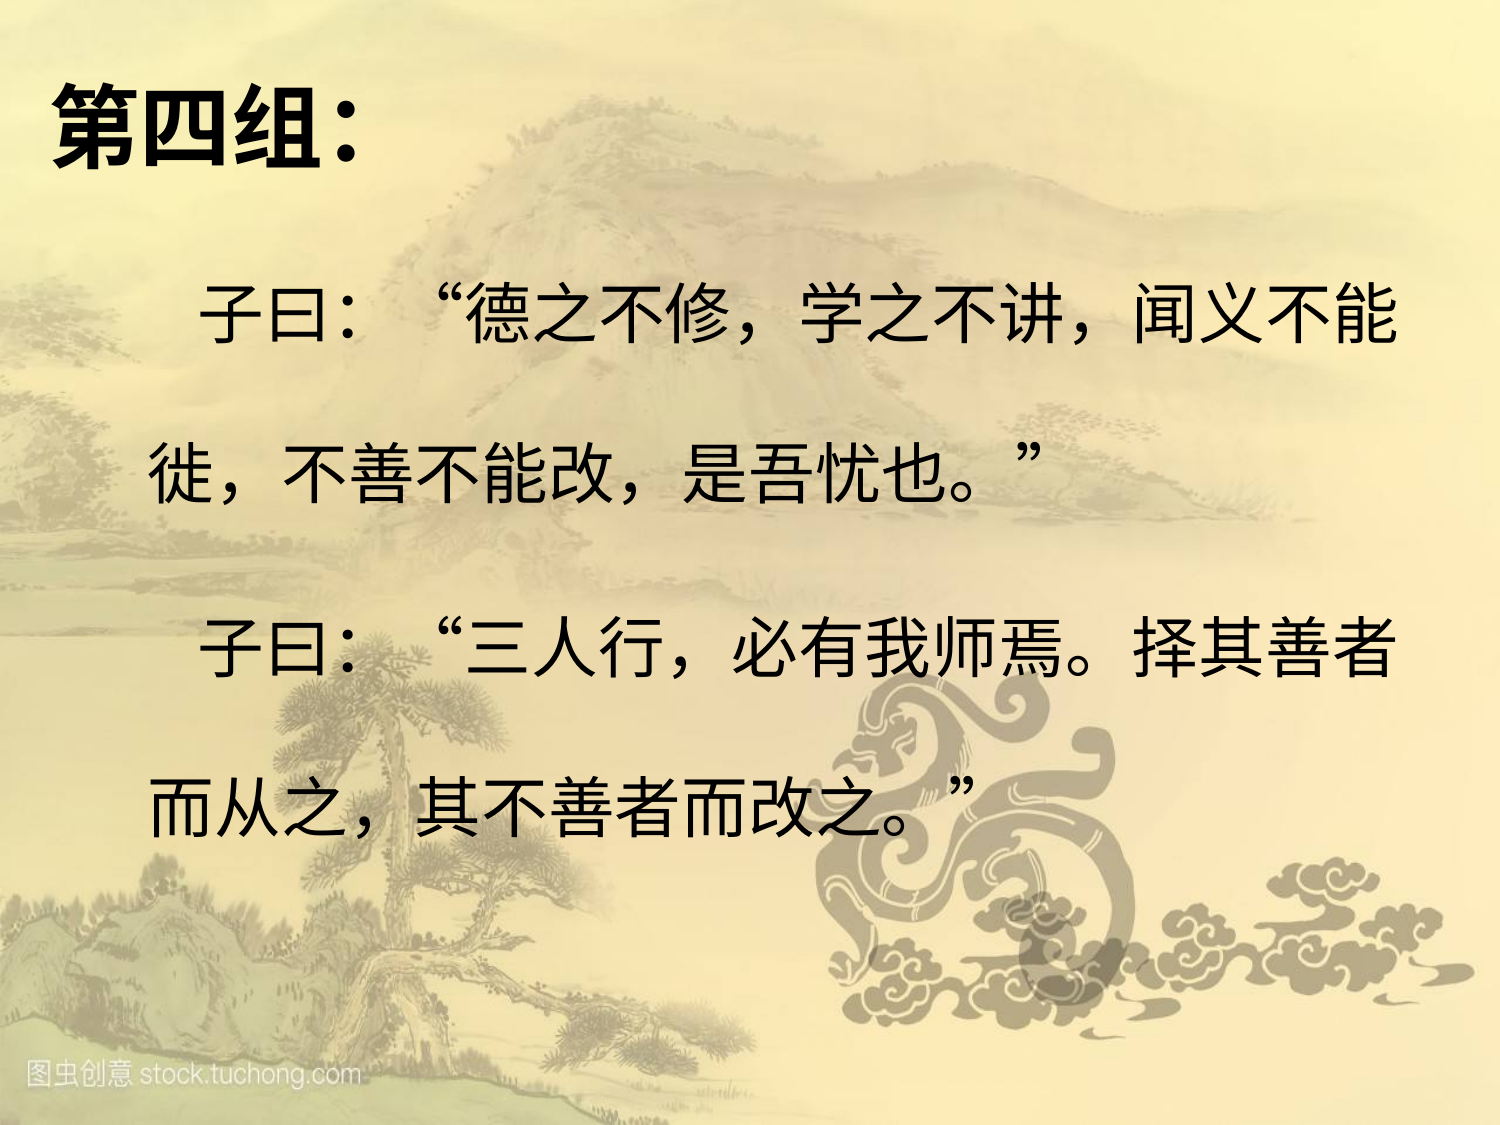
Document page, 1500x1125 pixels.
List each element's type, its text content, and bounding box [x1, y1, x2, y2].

text_box 第四组： [0, 30, 907, 219]
list 子曰：“德之不修，学之不讲，闻义不能徙，不善不能改，是吾忧也。” 子曰：“三人行，必有我师焉。择其善者而从之，其不善者而改之。” [76, 184, 1427, 927]
picture [0, 0, 1500, 1125]
